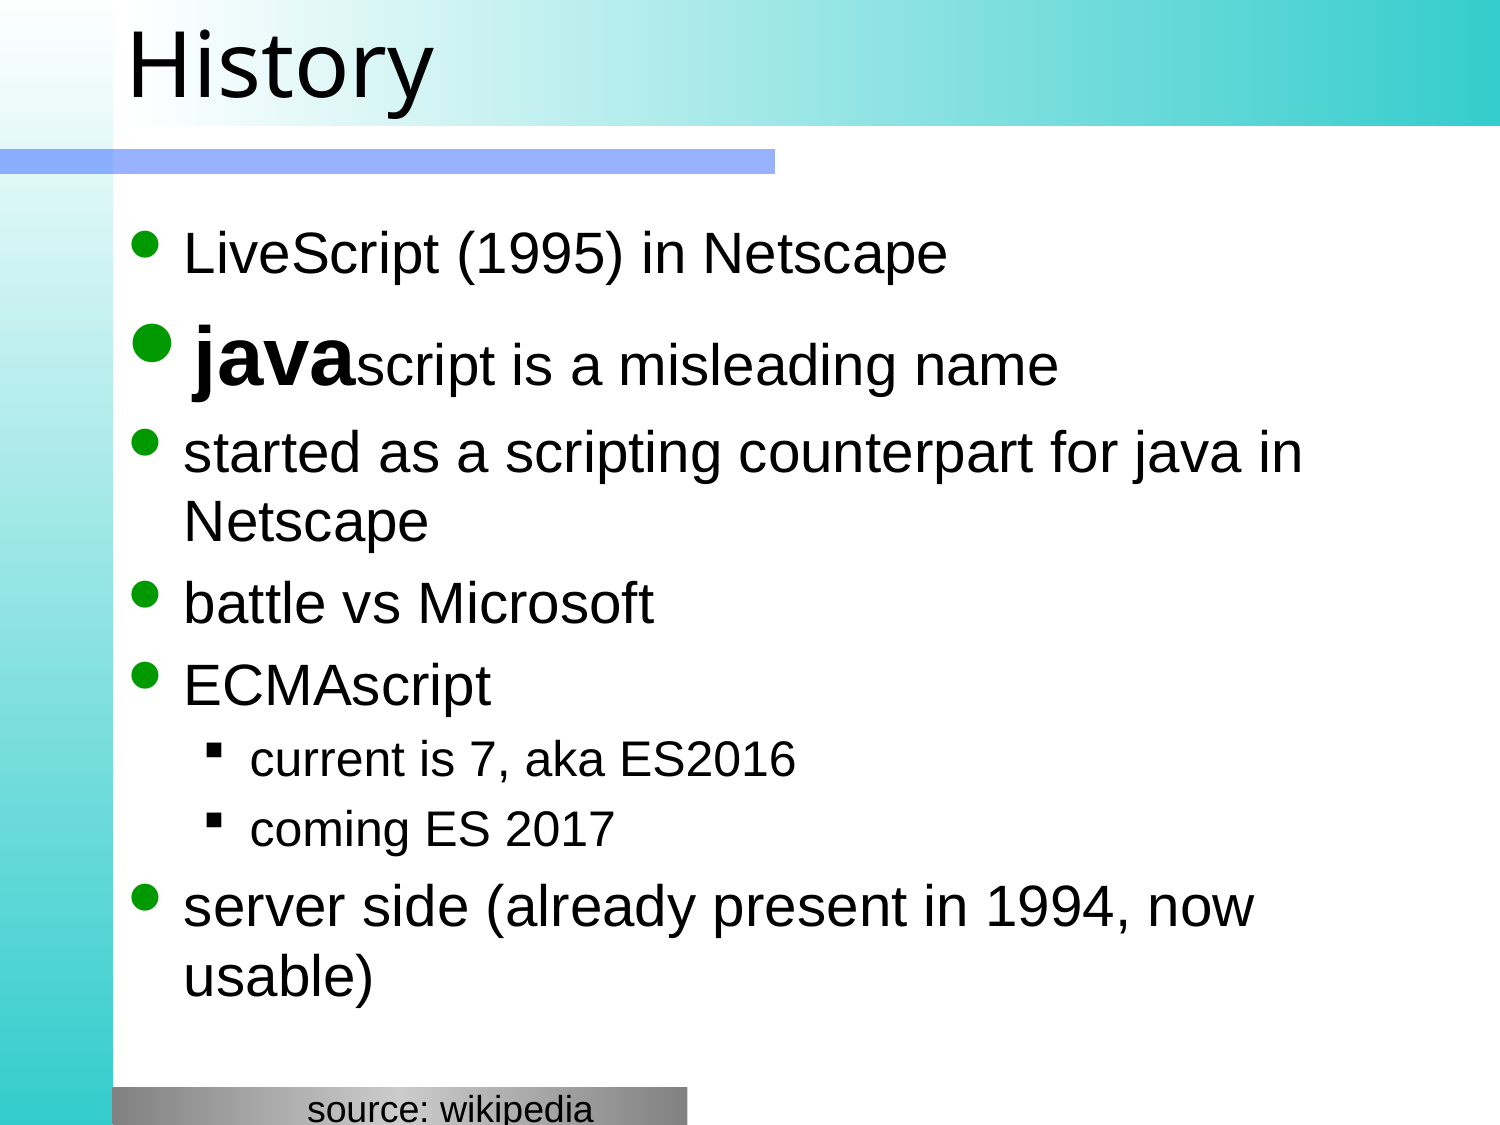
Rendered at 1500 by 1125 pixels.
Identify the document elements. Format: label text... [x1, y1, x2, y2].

title History [110, 0, 1424, 126]
text_box source: wikipedia [292, 1077, 609, 1125]
list LiveScript (1995) in Netscape javascript is a misleading name started as a scripting counterpart for java in Netscape battle vs Microsoft ECMAscript current is 7, aka ES2016 coming ES 2017 server side (already present in 1994, now usable) [112, 207, 1388, 1073]
